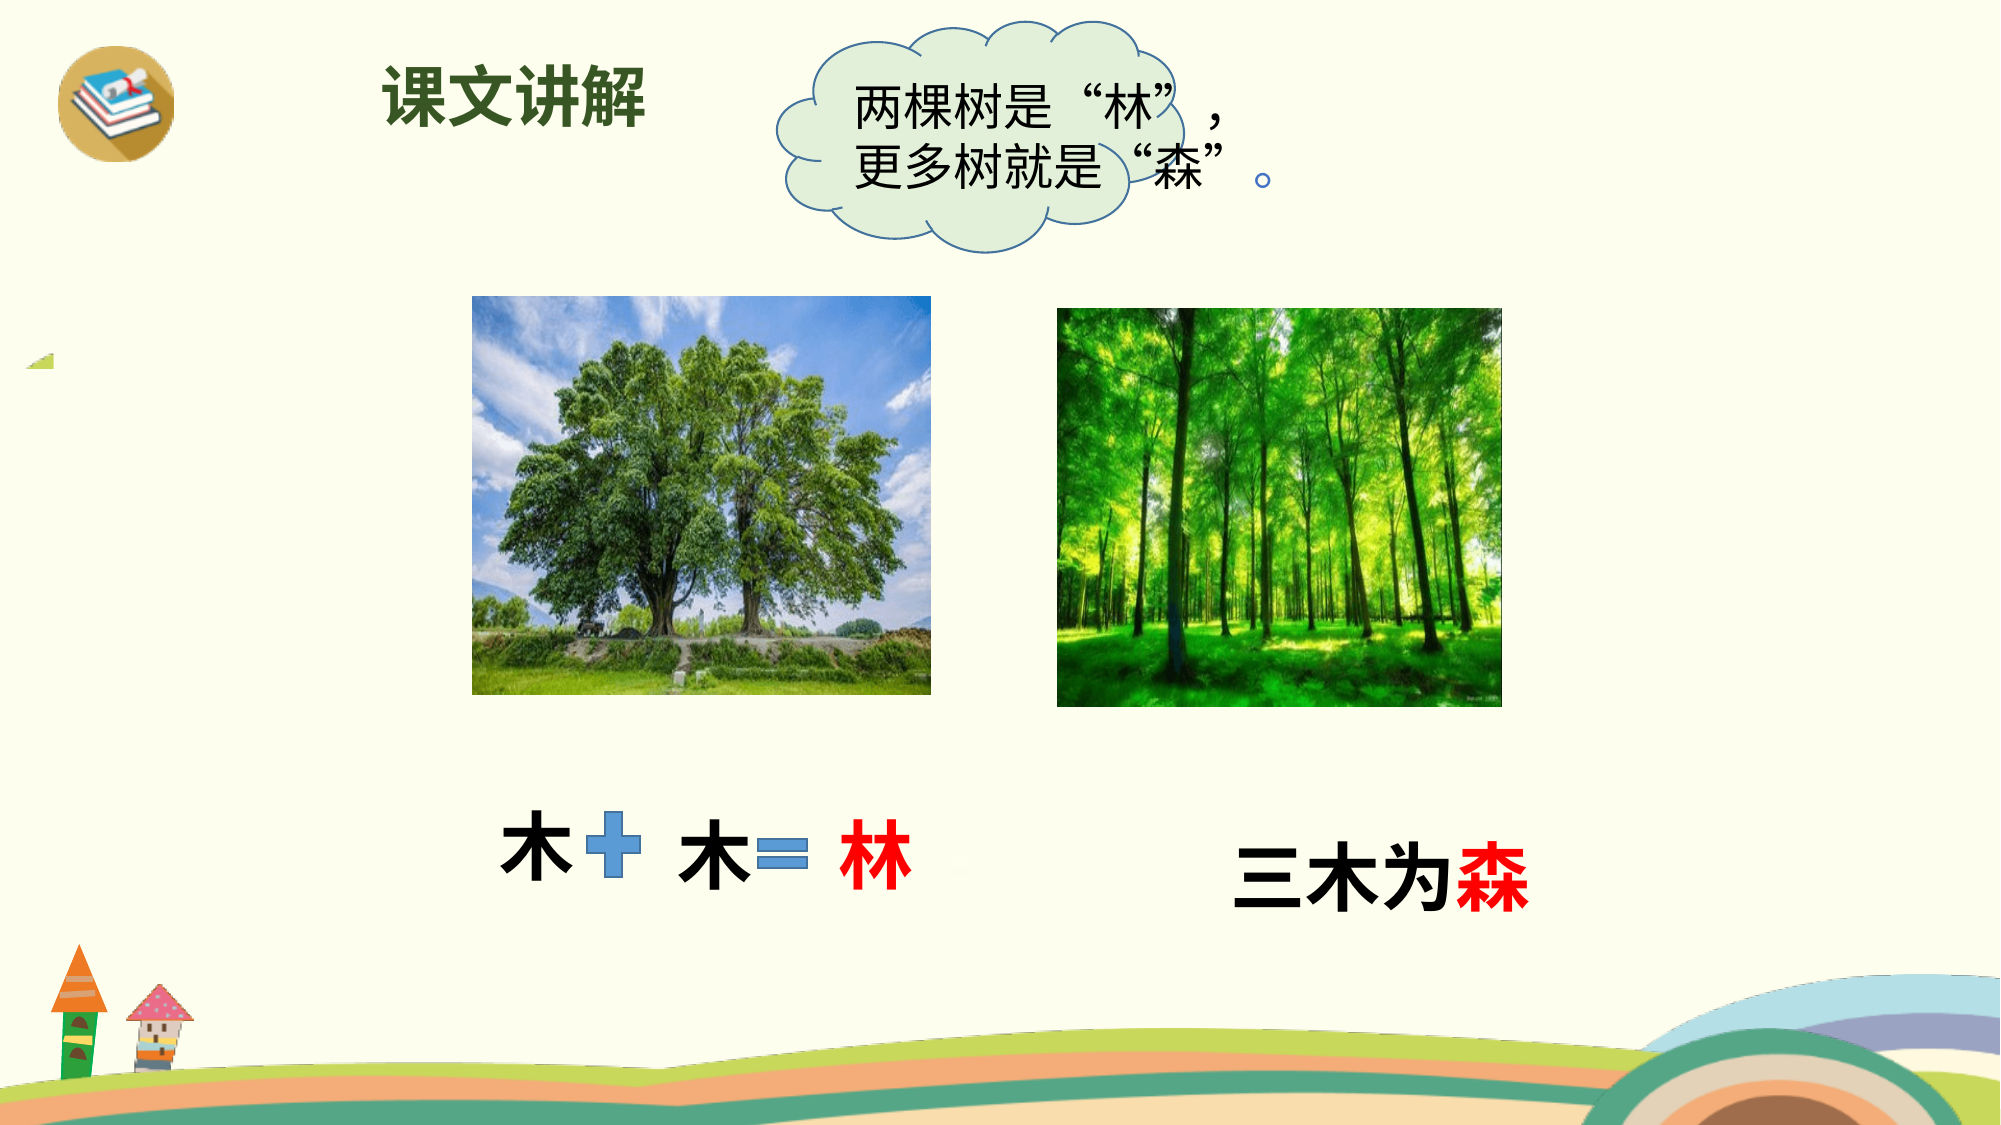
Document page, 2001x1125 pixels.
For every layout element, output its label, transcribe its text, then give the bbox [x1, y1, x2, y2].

text_box [590, 811, 641, 878]
text_box [775, 20, 1169, 254]
text_box [768, 838, 808, 852]
text_box 课文讲解 [365, 47, 663, 143]
text_box 木 [662, 800, 768, 906]
text_box [768, 856, 808, 869]
text_box 木 [484, 791, 590, 897]
text_box 三木为森 [1216, 823, 1546, 928]
picture [0, 0, 2001, 1125]
text_box 两棵树是“林”， 更多树就是“森”。 [838, 68, 1666, 203]
text_box 林 [824, 800, 929, 906]
